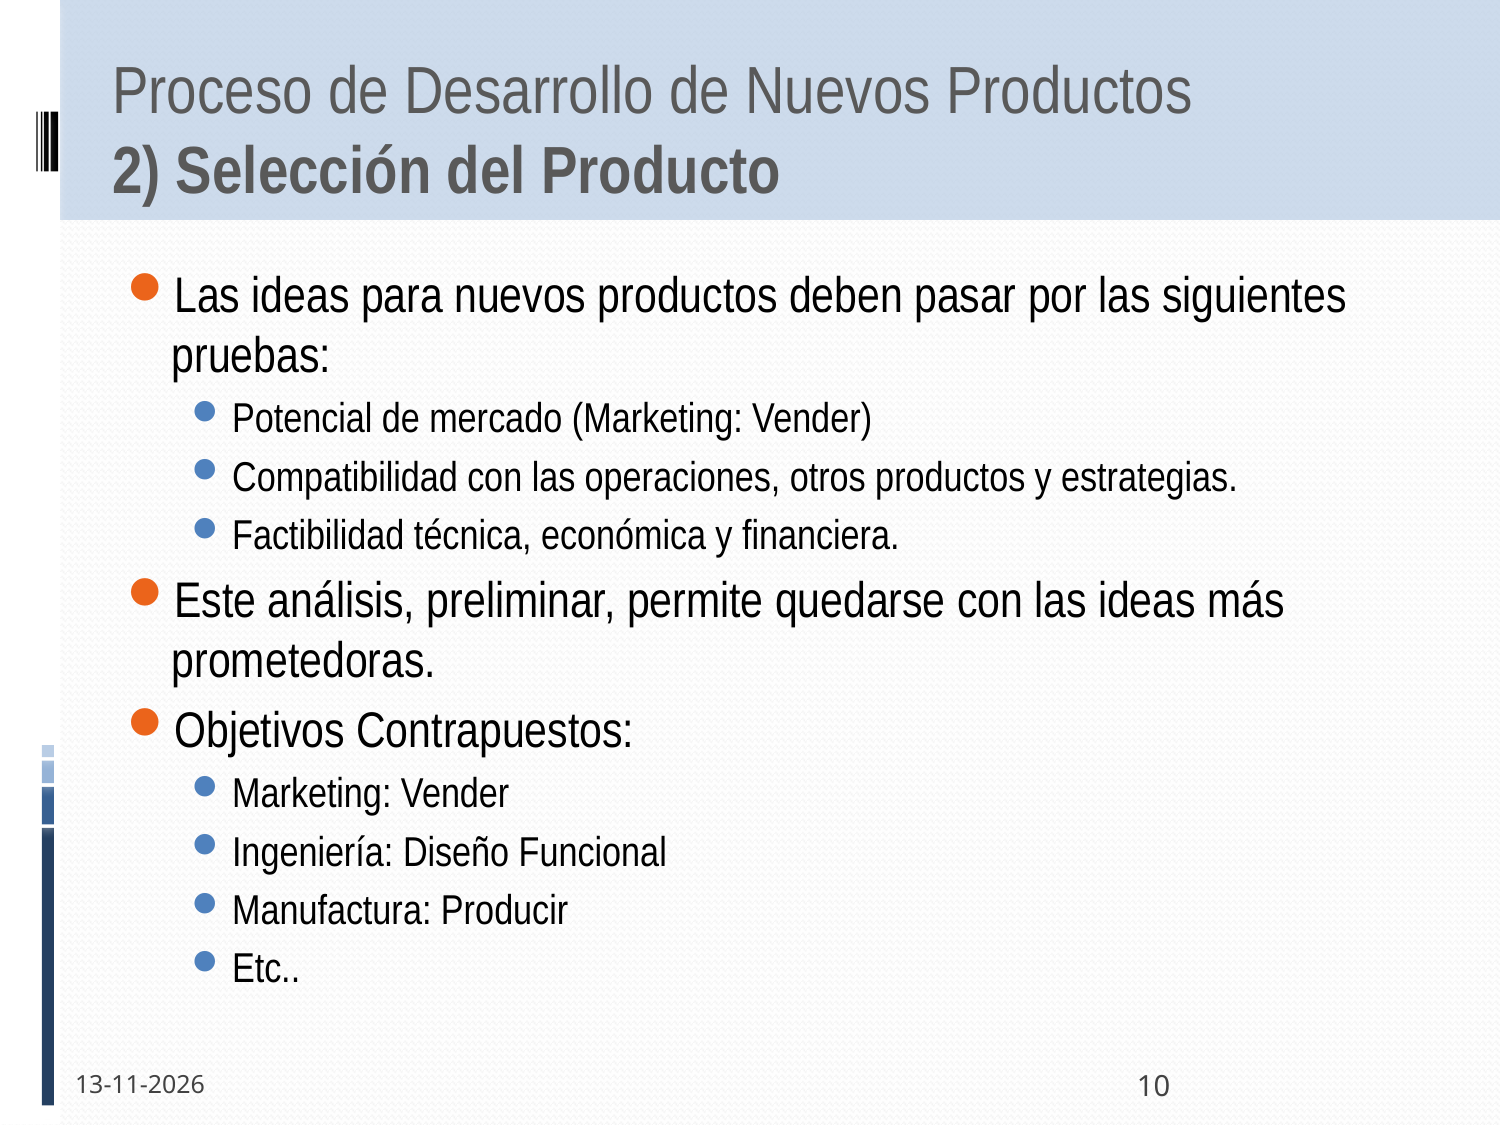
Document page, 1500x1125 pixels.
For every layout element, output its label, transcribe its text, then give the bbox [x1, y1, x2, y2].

list Las ideas para nuevos productos deben pasar por las siguientes pruebas: Potencial de mercado (Marketing: Vender) Compatibilidad con las operaciones, otros productos y estrategias. Factibilidad técnica, económica y financiera. Este análisis, preliminar, permite quedarse con las ideas más prometedoras. Objetivos Contrapuestos: Marketing: Vender Ingeniería: Diseño Funcional Manufactura: Producir Etc.. [111, 255, 1436, 1038]
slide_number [75, 1042, 243, 1103]
slide_number 10 [1045, 1046, 1171, 1107]
title Proceso de Desarrollo de Nuevos Productos 2) Selección del Producto [111, 18, 1436, 207]
